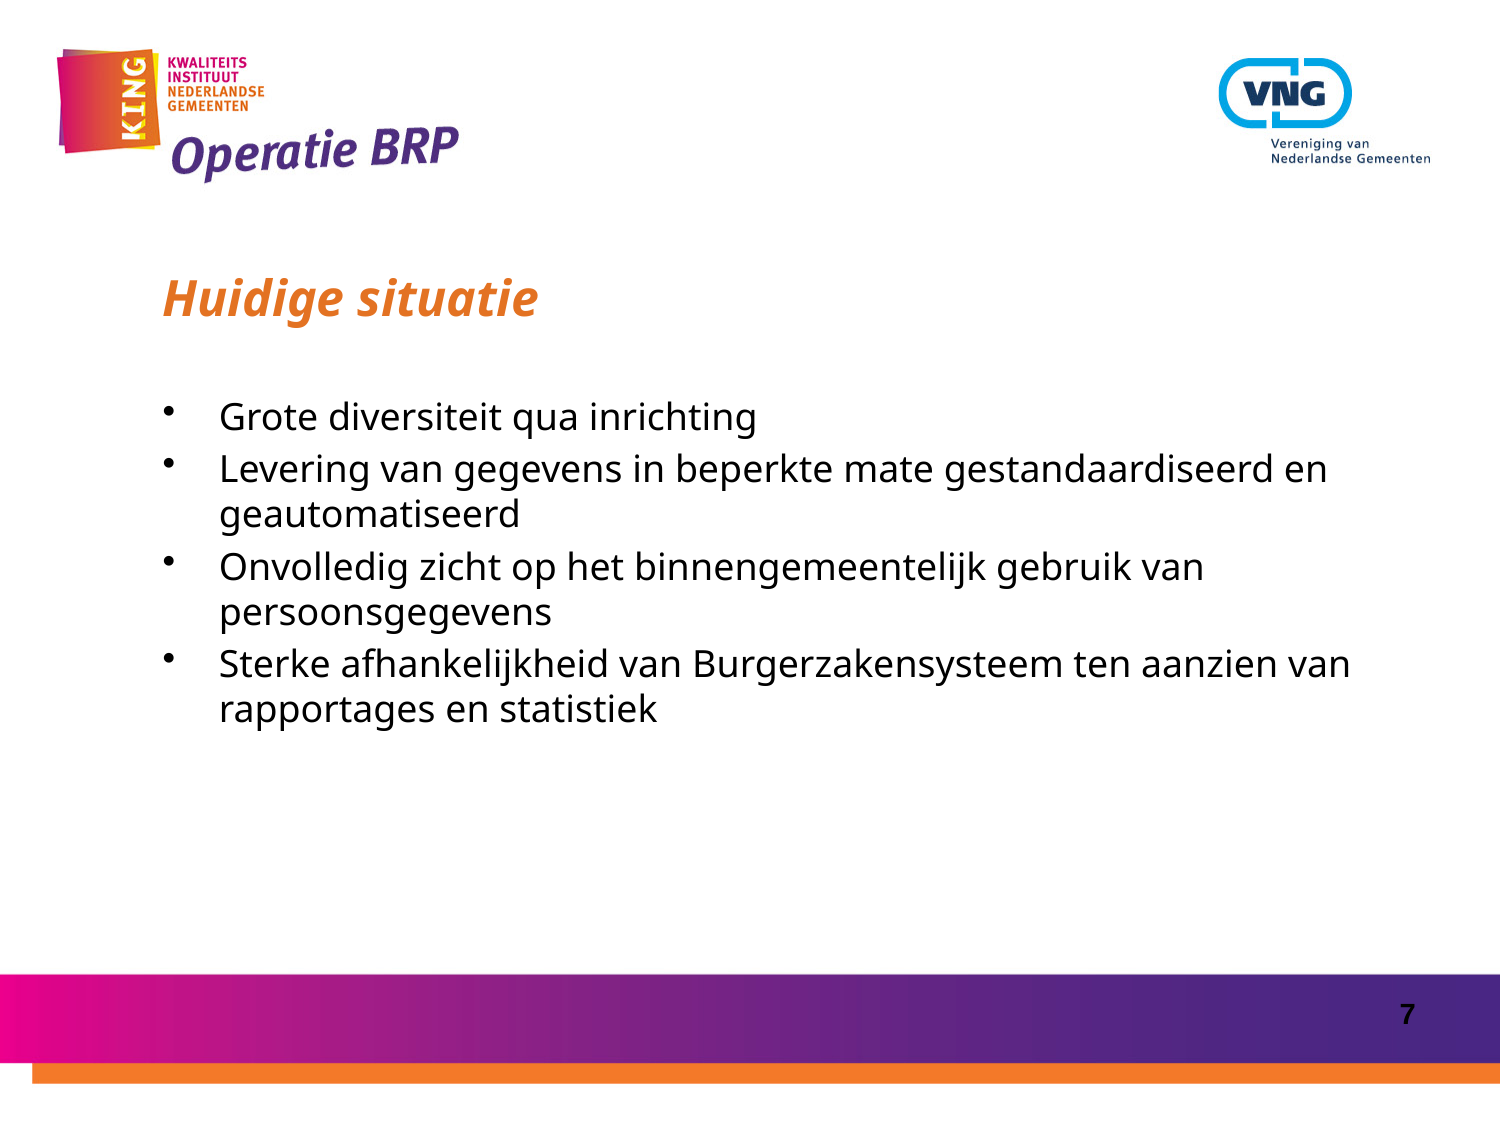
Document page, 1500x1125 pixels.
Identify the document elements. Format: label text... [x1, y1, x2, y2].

list Grote diversiteit qua inrichting Levering van gegevens in beperkte mate gestandaardiseerd en geautomatiseerd Onvolledig zicht op het binnengemeentelijk gebruik van persoonsgegevens Sterke afhankelijkheid van Burgerzakensysteem ten aanzien van rapportages en statistiek [147, 385, 1428, 929]
picture [0, 0, 1500, 1125]
slide_number 7 [1080, 987, 1431, 1036]
title Huidige situatie [147, 231, 1402, 362]
